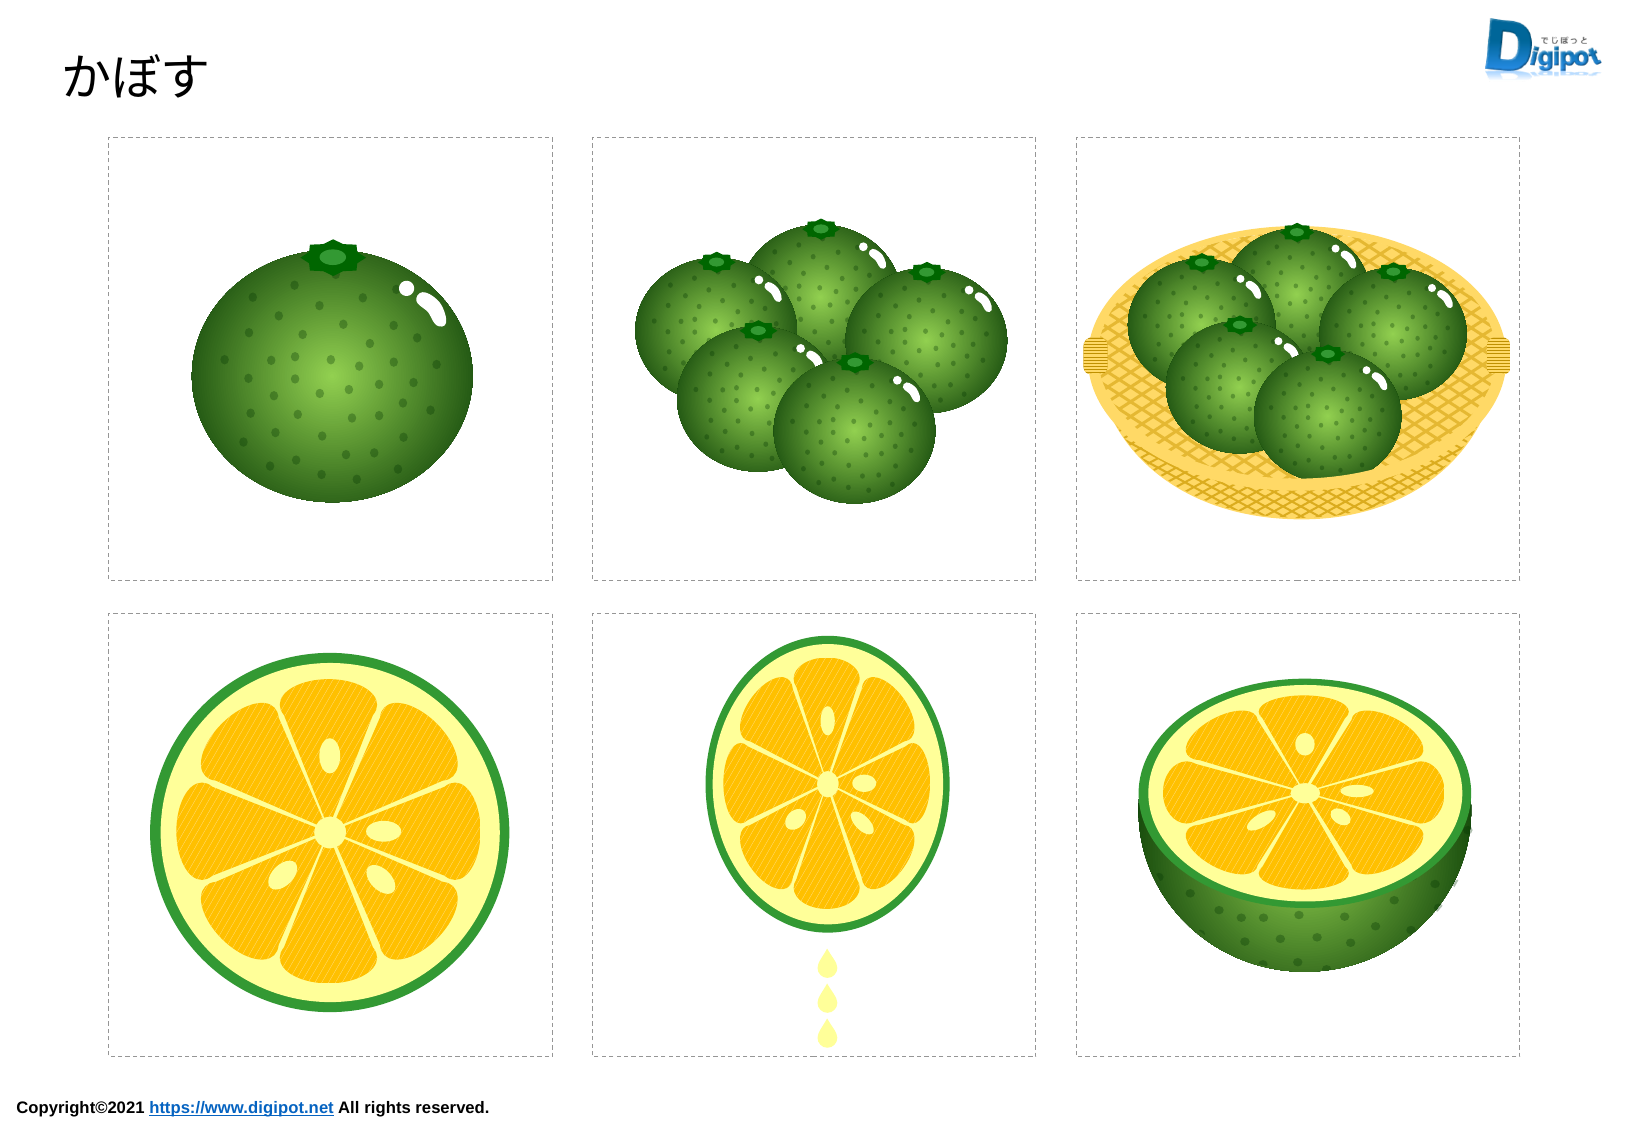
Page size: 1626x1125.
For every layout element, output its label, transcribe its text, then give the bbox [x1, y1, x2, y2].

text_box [705, 635, 950, 1048]
text_box かぼす [46, 38, 226, 113]
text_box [191, 239, 473, 503]
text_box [635, 218, 1008, 504]
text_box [150, 652, 510, 1013]
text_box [1138, 678, 1473, 972]
picture [1485, 18, 1602, 82]
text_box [1083, 222, 1511, 520]
